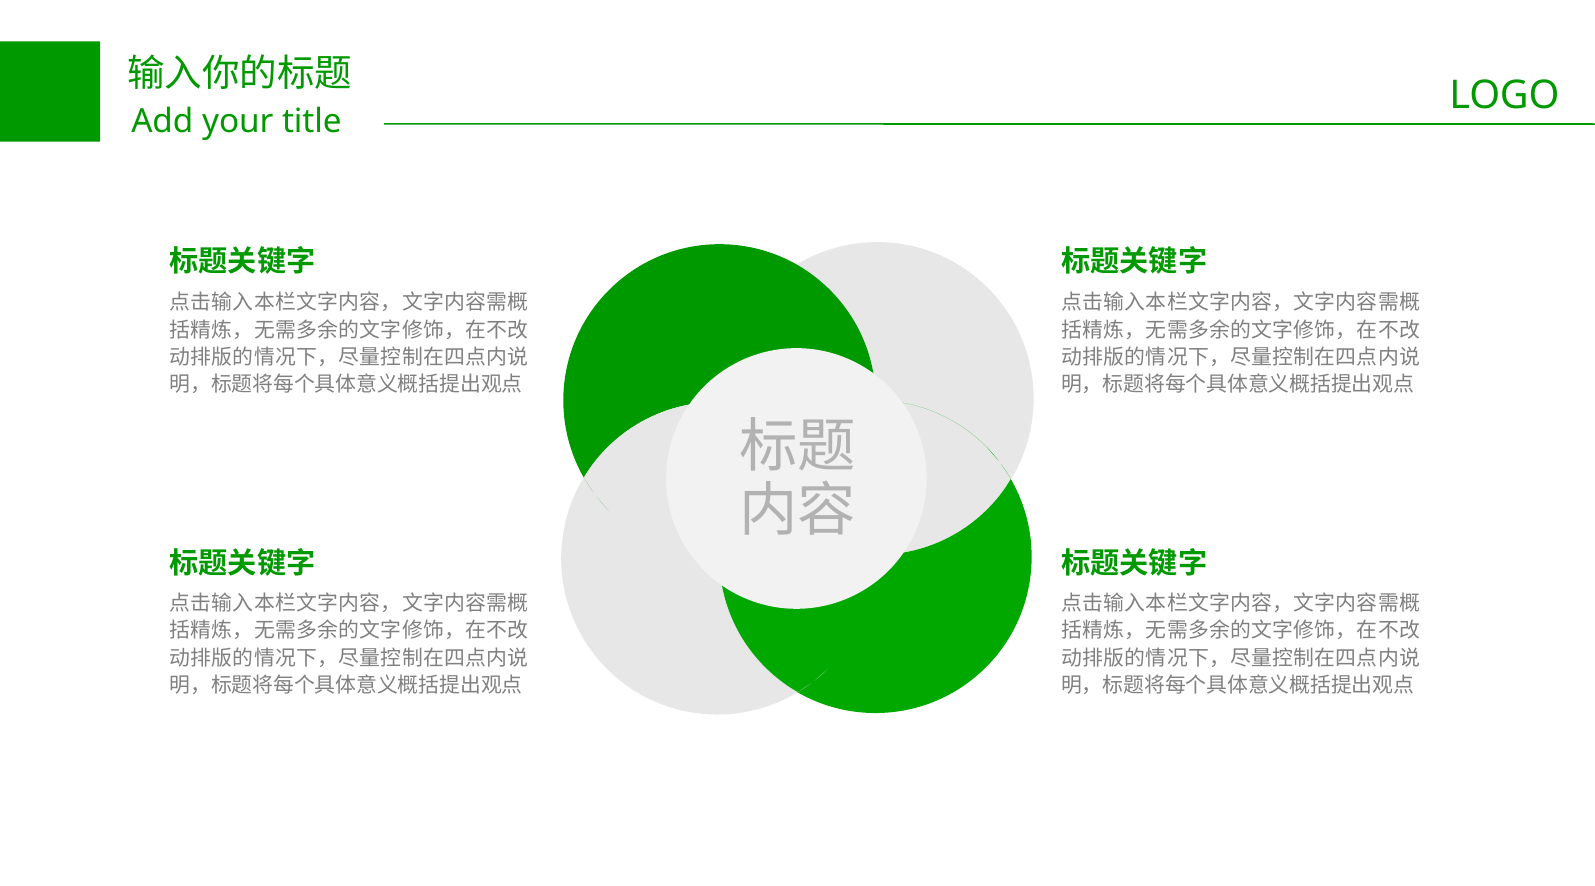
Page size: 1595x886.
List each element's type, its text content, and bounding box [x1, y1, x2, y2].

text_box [560, 241, 1034, 715]
text_box 点击输入本栏文字内容，文字内容需概括精炼，无需多余的文字修饰，在不改动排版的情况下，尽量控制在四点内说明，标题将每个具体意义概括提出观点 [1061, 587, 1421, 697]
text_box 标题关键字 [1061, 241, 1304, 277]
text_box 点击输入本栏文字内容，文字内容需概括精炼，无需多余的文字修饰，在不改动排版的情况下，尽量控制在四点内说明，标题将每个具体意义概括提出观点 [169, 286, 529, 396]
text_box 点击输入本栏文字内容，文字内容需概括精炼，无需多余的文字修饰，在不改动排版的情况下，尽量控制在四点内说明，标题将每个具体意义概括提出观点 [1061, 286, 1421, 396]
text_box 标题关键字 [169, 544, 412, 580]
text_box 标题关键字 [169, 241, 412, 277]
text_box 点击输入本栏文字内容，文字内容需概括精炼，无需多余的文字修饰，在不改动排版的情况下，尽量控制在四点内说明，标题将每个具体意义概括提出观点 [169, 587, 529, 697]
text_box 标题关键字 [1061, 544, 1304, 580]
